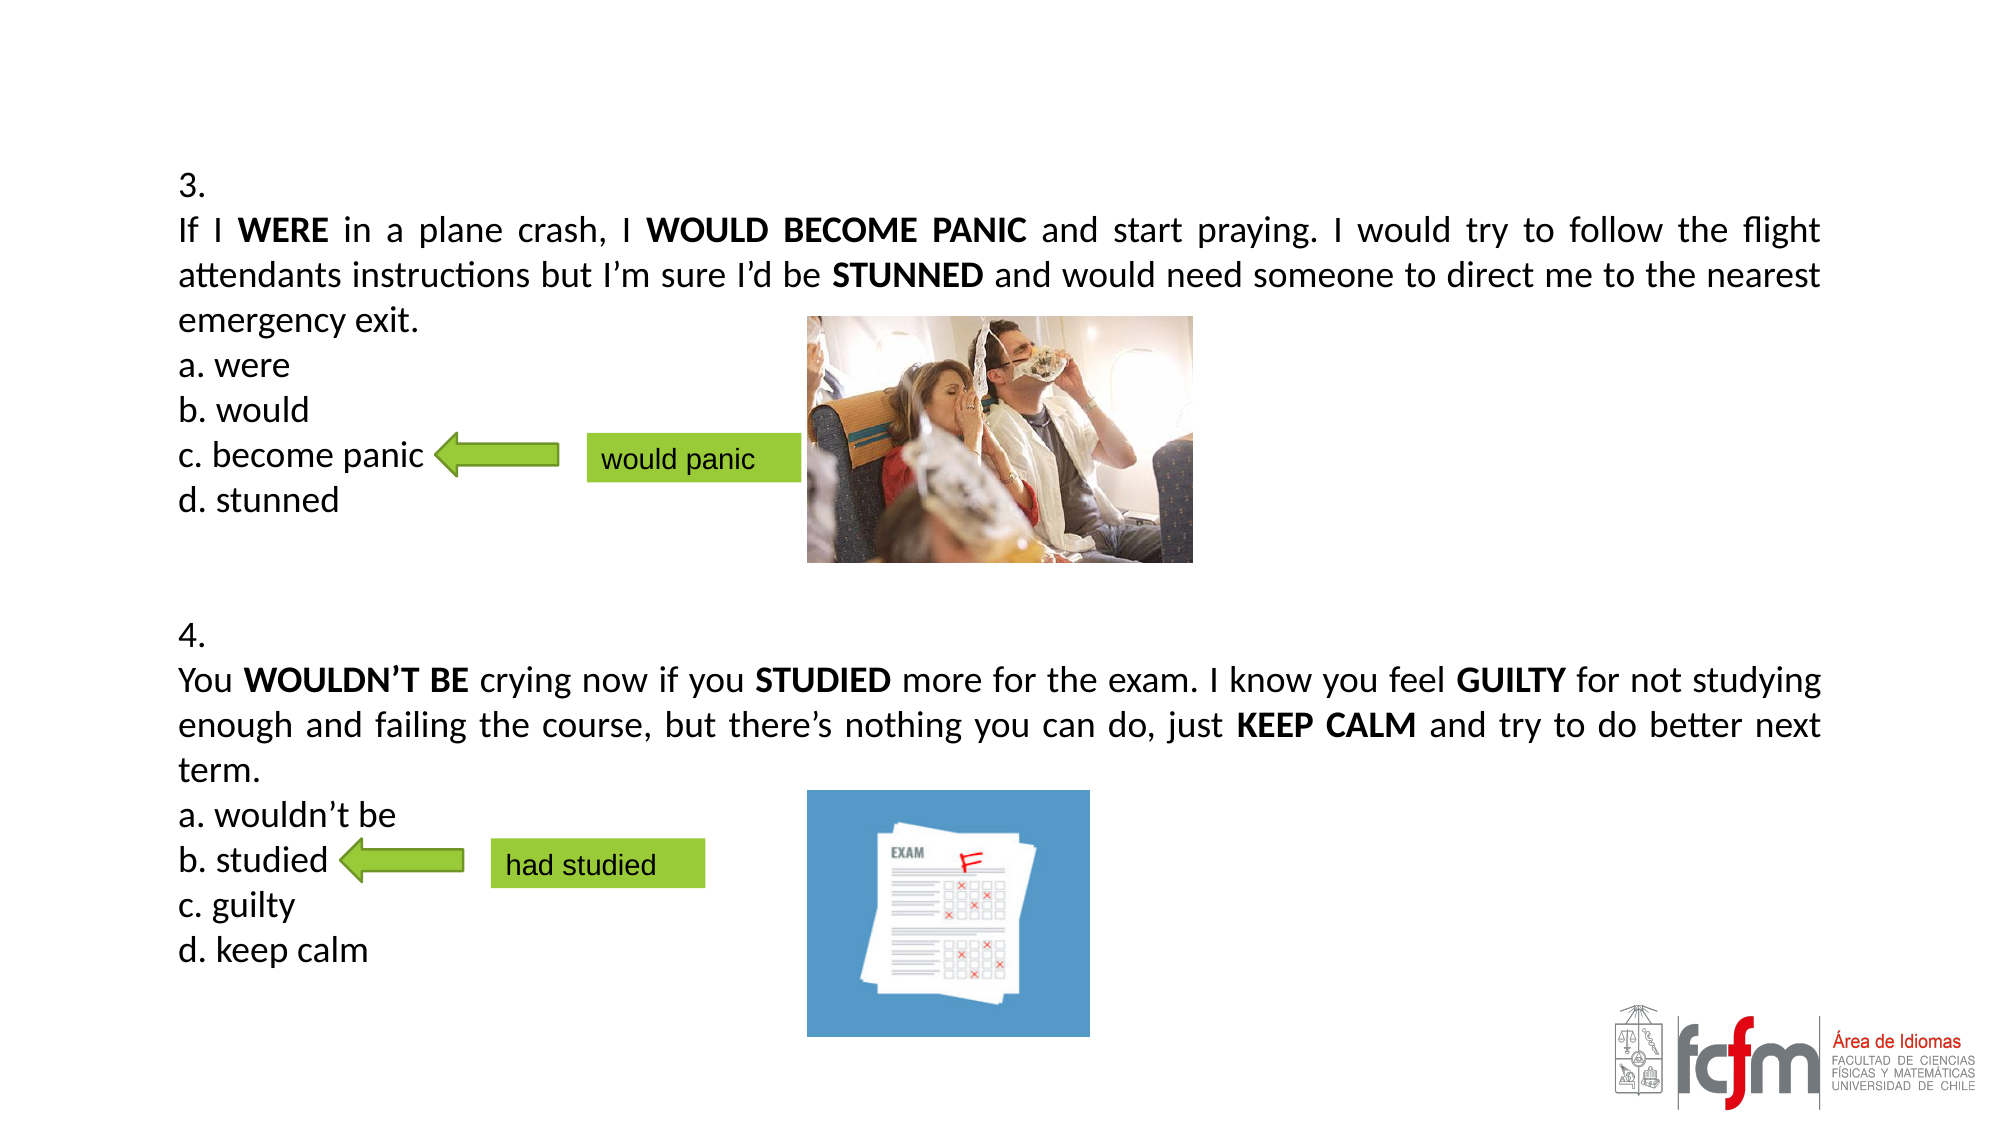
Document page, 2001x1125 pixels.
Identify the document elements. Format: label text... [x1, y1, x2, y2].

text_box [435, 432, 559, 477]
text_box would panic [586, 432, 801, 483]
text_box 3. If I WERE in a plane crash, I WOULD BECOME PANIC and start praying. I would try to follow the flight attendants instructions but I’m sure I’d be STUNNED and would need someone to direct me to the nearest emergency exit. a. were b. would c. become panic d. stunned 4. You WOULDN’T BE crying now if you STUDIED more for the exam. I know you feel GUILTY for not studying enough and failing the course, but there’s nothing you can do, just KEEP CALM and try to do better next term. a. wouldn’t be b. studied c. guilty d. keep calm [163, 108, 1837, 978]
picture [1600, 1005, 1988, 1112]
picture [806, 790, 1090, 1038]
text_box [340, 838, 464, 882]
text_box had studied [490, 838, 706, 889]
picture [806, 316, 1193, 563]
